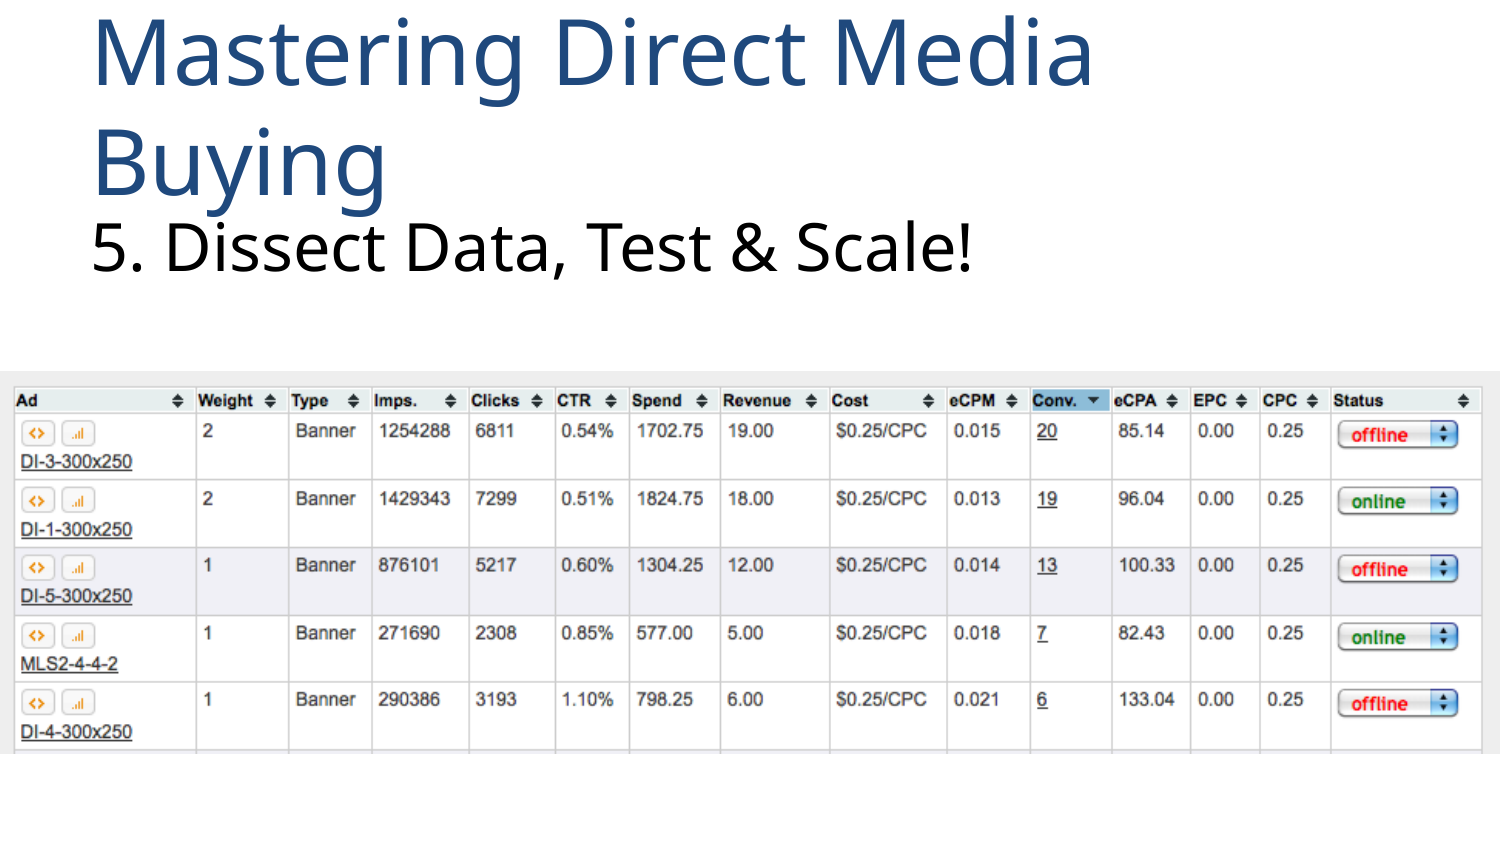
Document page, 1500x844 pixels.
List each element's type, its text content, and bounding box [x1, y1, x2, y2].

list 5. Dissect Data, Test & Scale! [75, 196, 1425, 369]
title Mastering Direct Media Buying [75, 33, 1425, 175]
picture [0, 371, 1500, 754]
